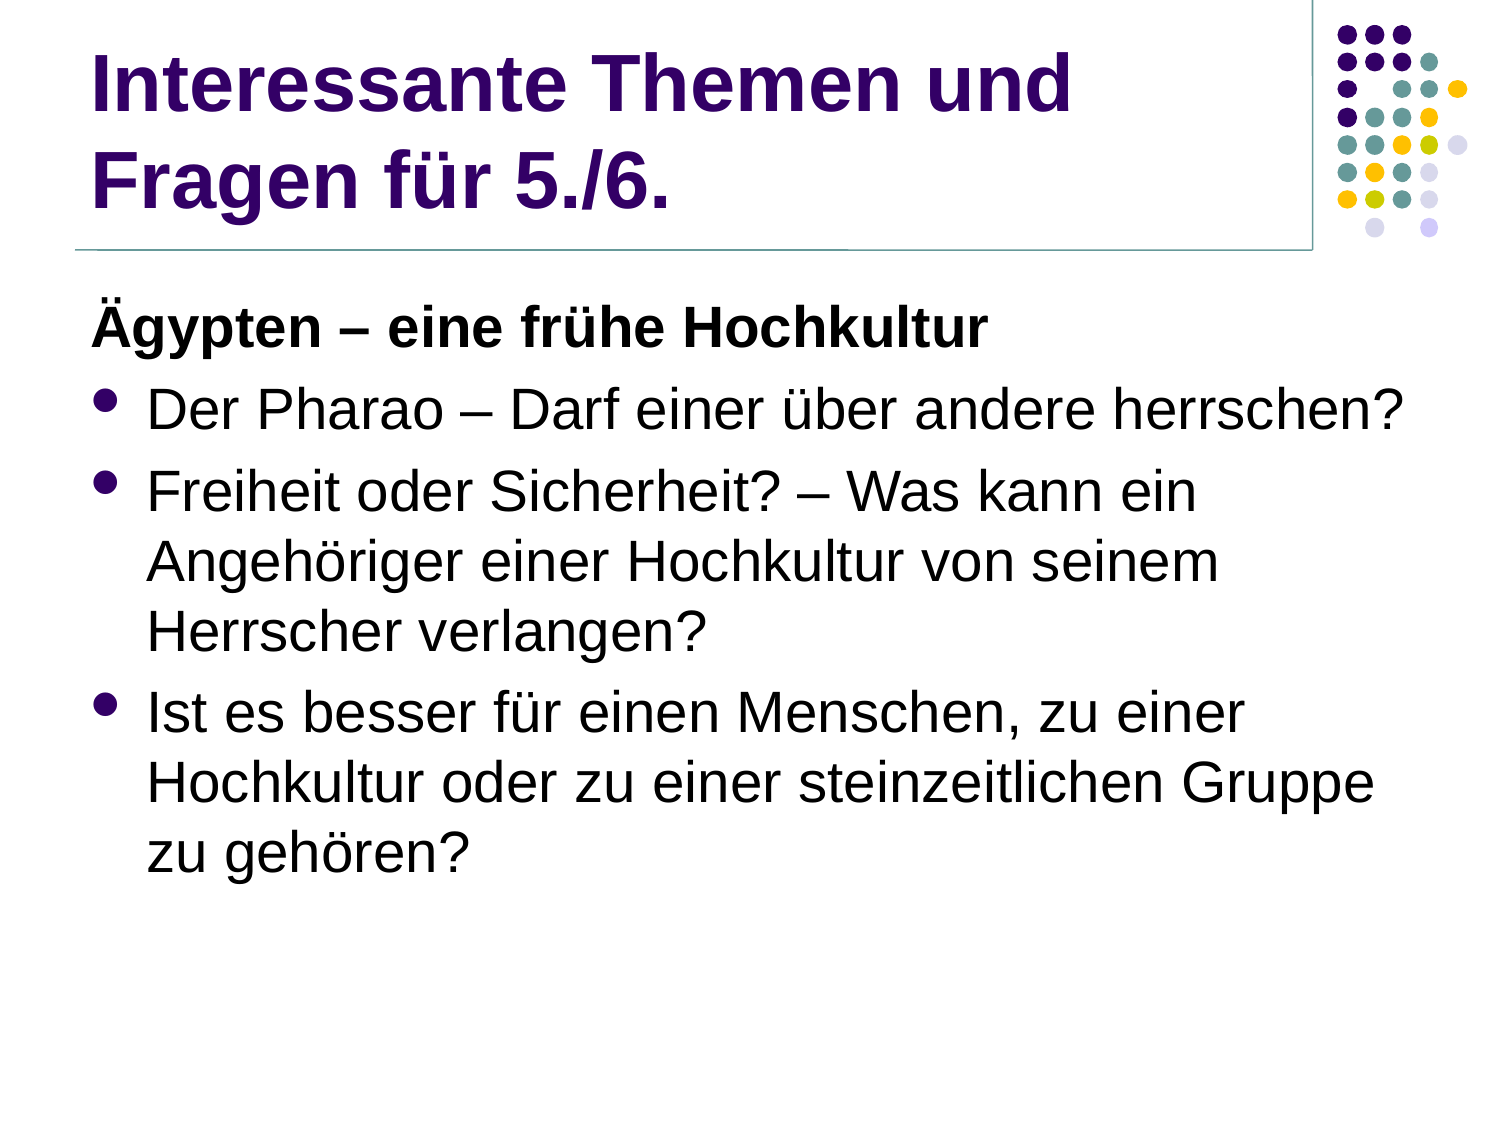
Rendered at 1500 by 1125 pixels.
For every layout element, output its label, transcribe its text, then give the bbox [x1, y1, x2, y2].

title Interessante Themen und Fragen für 5./6. [75, 20, 1313, 233]
list Ägypten – eine frühe Hochkultur Der Pharao – Darf einer über andere herrschen? Freiheit oder Sicherheit? – Was kann ein Angehöriger einer Hochkultur von seinem Herrscher verlangen? Ist es besser für einen Menschen, zu einer Hochkultur oder zu einer steinzeitlichen Gruppe zu gehören? [75, 282, 1425, 935]
